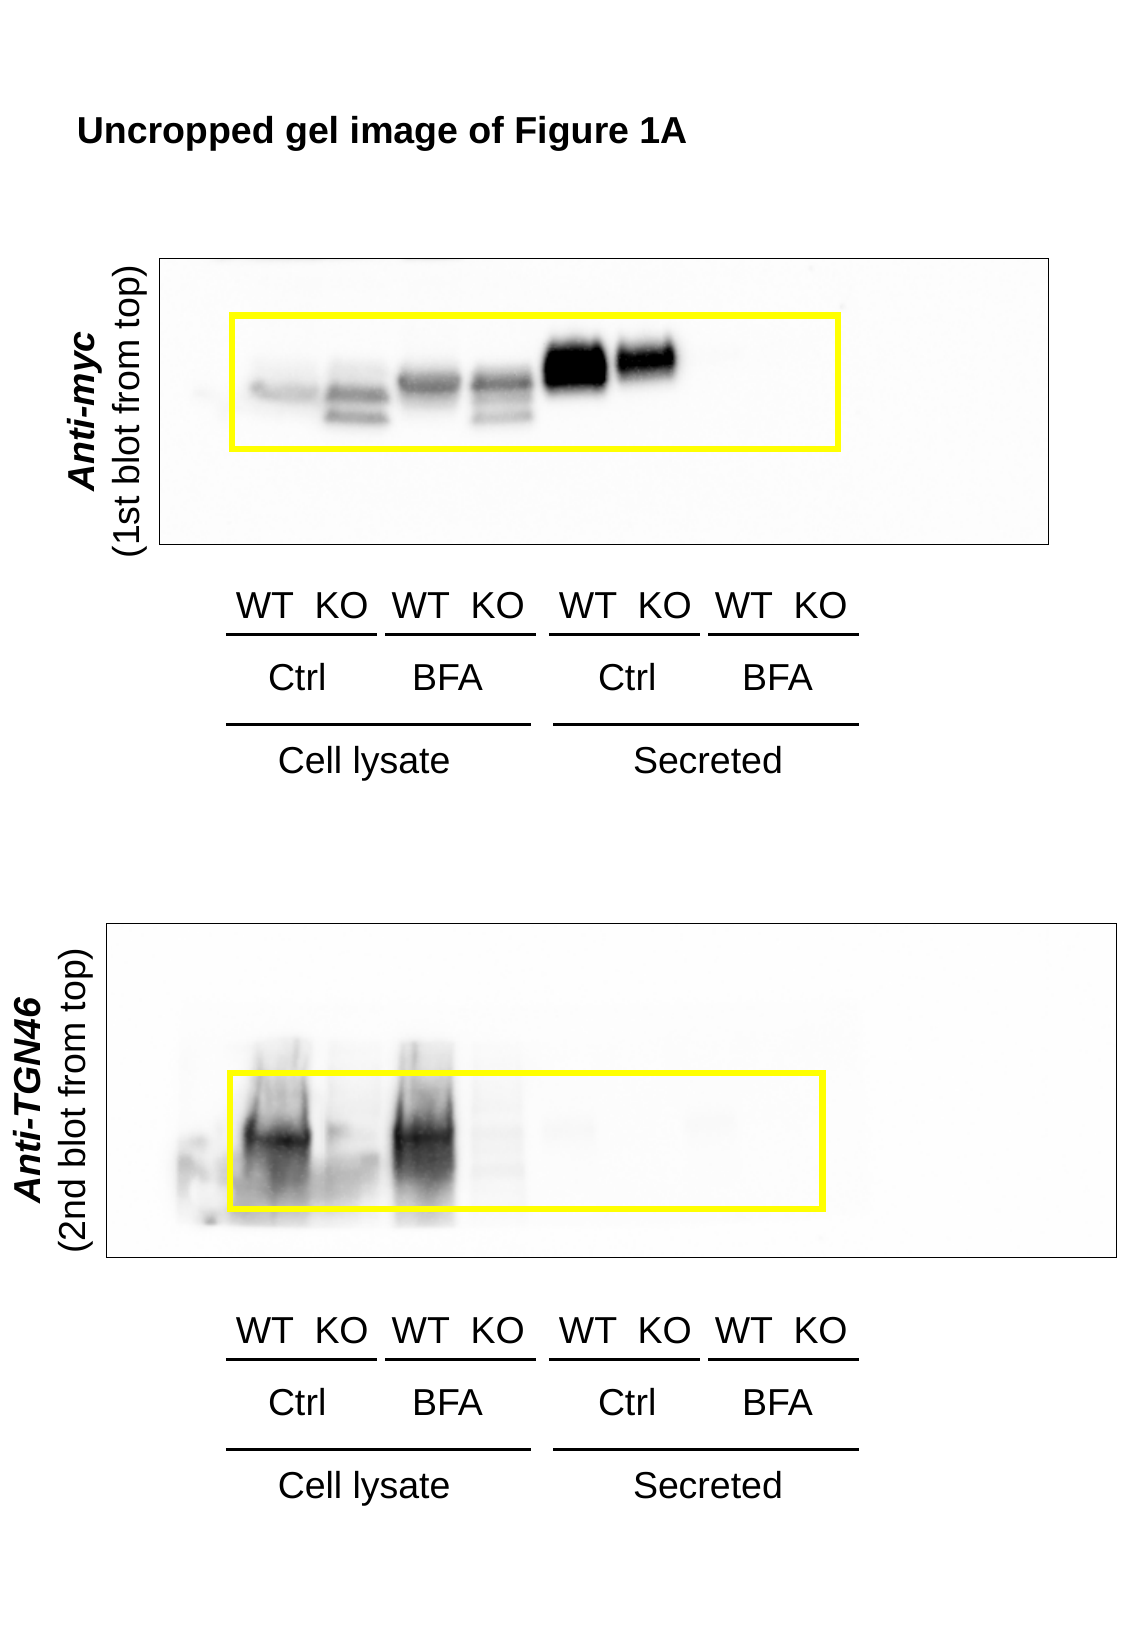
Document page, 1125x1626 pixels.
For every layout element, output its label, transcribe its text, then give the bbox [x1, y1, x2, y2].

text_box Anti-TGN46 (2nd blot from top) [0, 932, 101, 1269]
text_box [220, 1298, 864, 1515]
text_box Uncropped gel image of Figure 1A [62, 99, 703, 159]
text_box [105, 923, 1117, 1258]
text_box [220, 573, 864, 790]
text_box Anti-myc (1st blot from top) [49, 249, 154, 574]
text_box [159, 258, 1049, 545]
